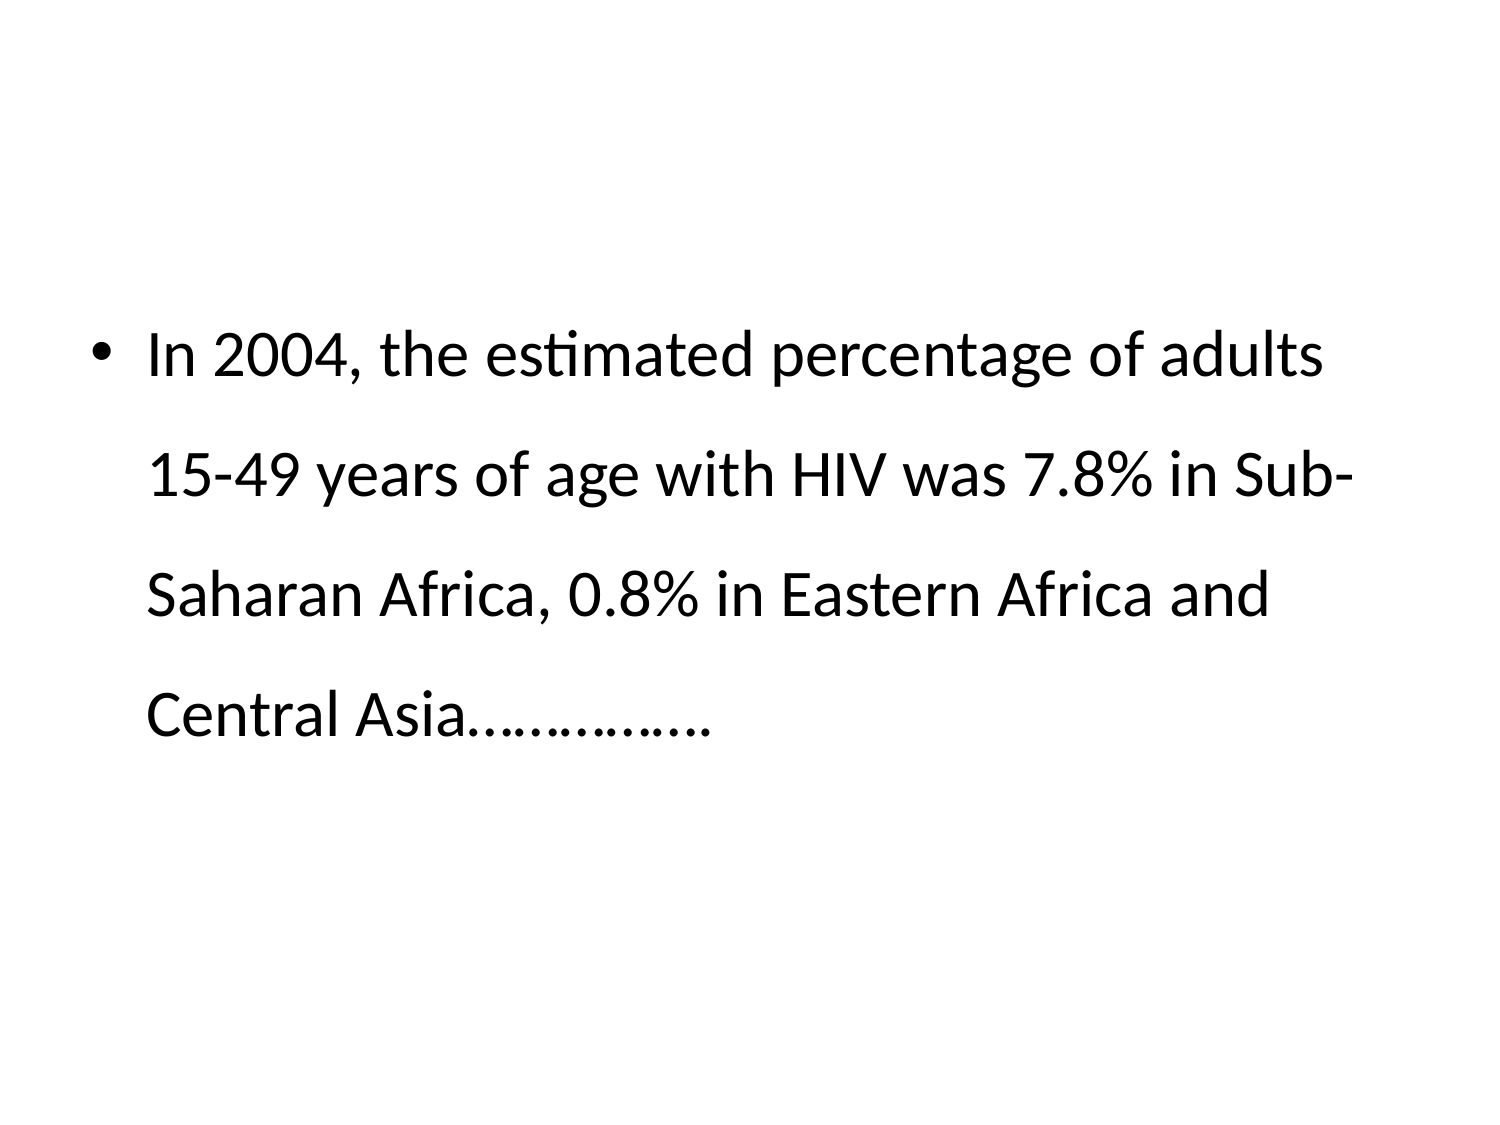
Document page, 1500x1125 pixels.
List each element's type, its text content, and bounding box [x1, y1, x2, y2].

list In 2004, the estimated percentage of adults 15-49 years of age with HIV was 7.8% in Sub-Saharan Africa, 0.8% in Eastern Africa and Central Asia……………. [75, 262, 1425, 1005]
